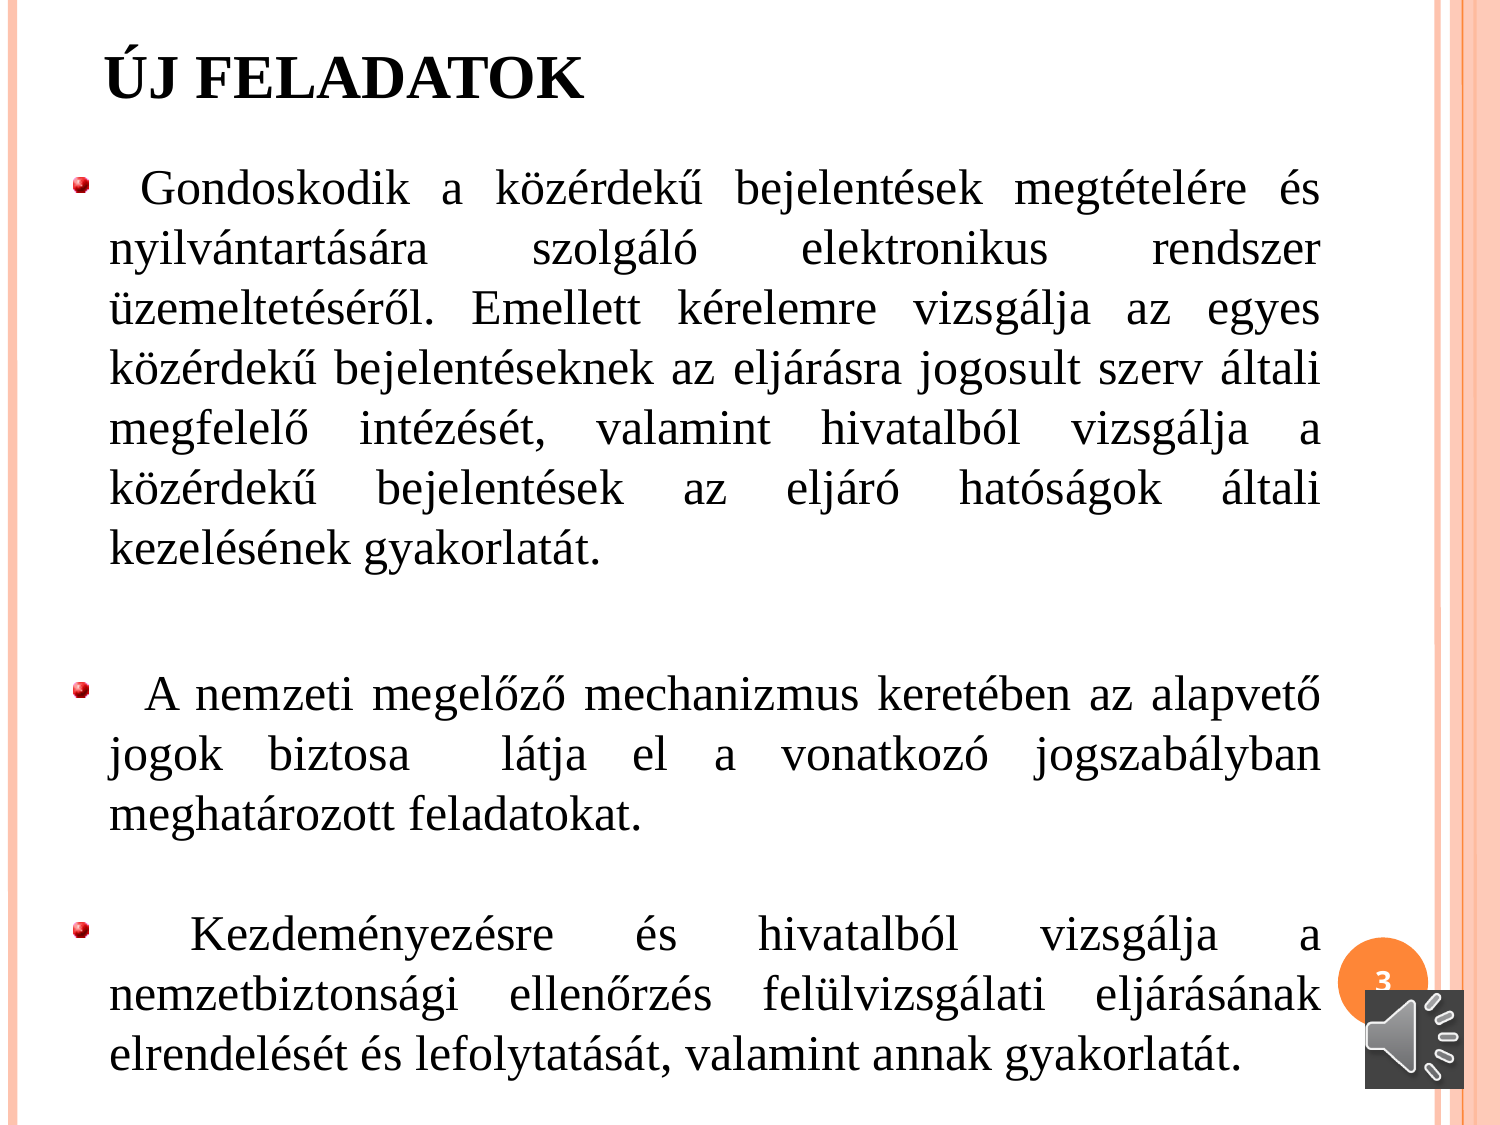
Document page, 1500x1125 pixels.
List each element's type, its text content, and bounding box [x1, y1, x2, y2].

picture [73, 682, 89, 698]
picture [73, 177, 89, 193]
picture [73, 922, 89, 938]
picture [1364, 989, 1465, 1090]
text_box ÚJ FELADATOK [88, 25, 1407, 119]
text_box Gondoskodik a közérdekű bejelentések megtételére és nyilvántartására szolgáló elektronikus rendszer üzemeltetéséről. Emellett kérelemre vizsgálja az egyes közérdekű bejelentéseknek az eljárásra jogosult szerv általi megfelelő intézését, valamint hivatalból vizsgálja a közérdekű bejelentések az eljáró hatóságok általi kezelésének gyakorlatát. A nemzeti megelőző mechanizmus keretében az alapvető jogok biztosa látja el a vonatkozó jogszabályban meghatározott feladatokat. Kezdeményezésre és hivatalból vizsgálja a nemzetbiztonsági ellenőrzés felülvizsgálati eljárásának elrendelését és lefolytatását, valamint annak gyakorlatát. [59, 147, 1338, 1063]
text_box 3 [1333, 940, 1434, 1026]
